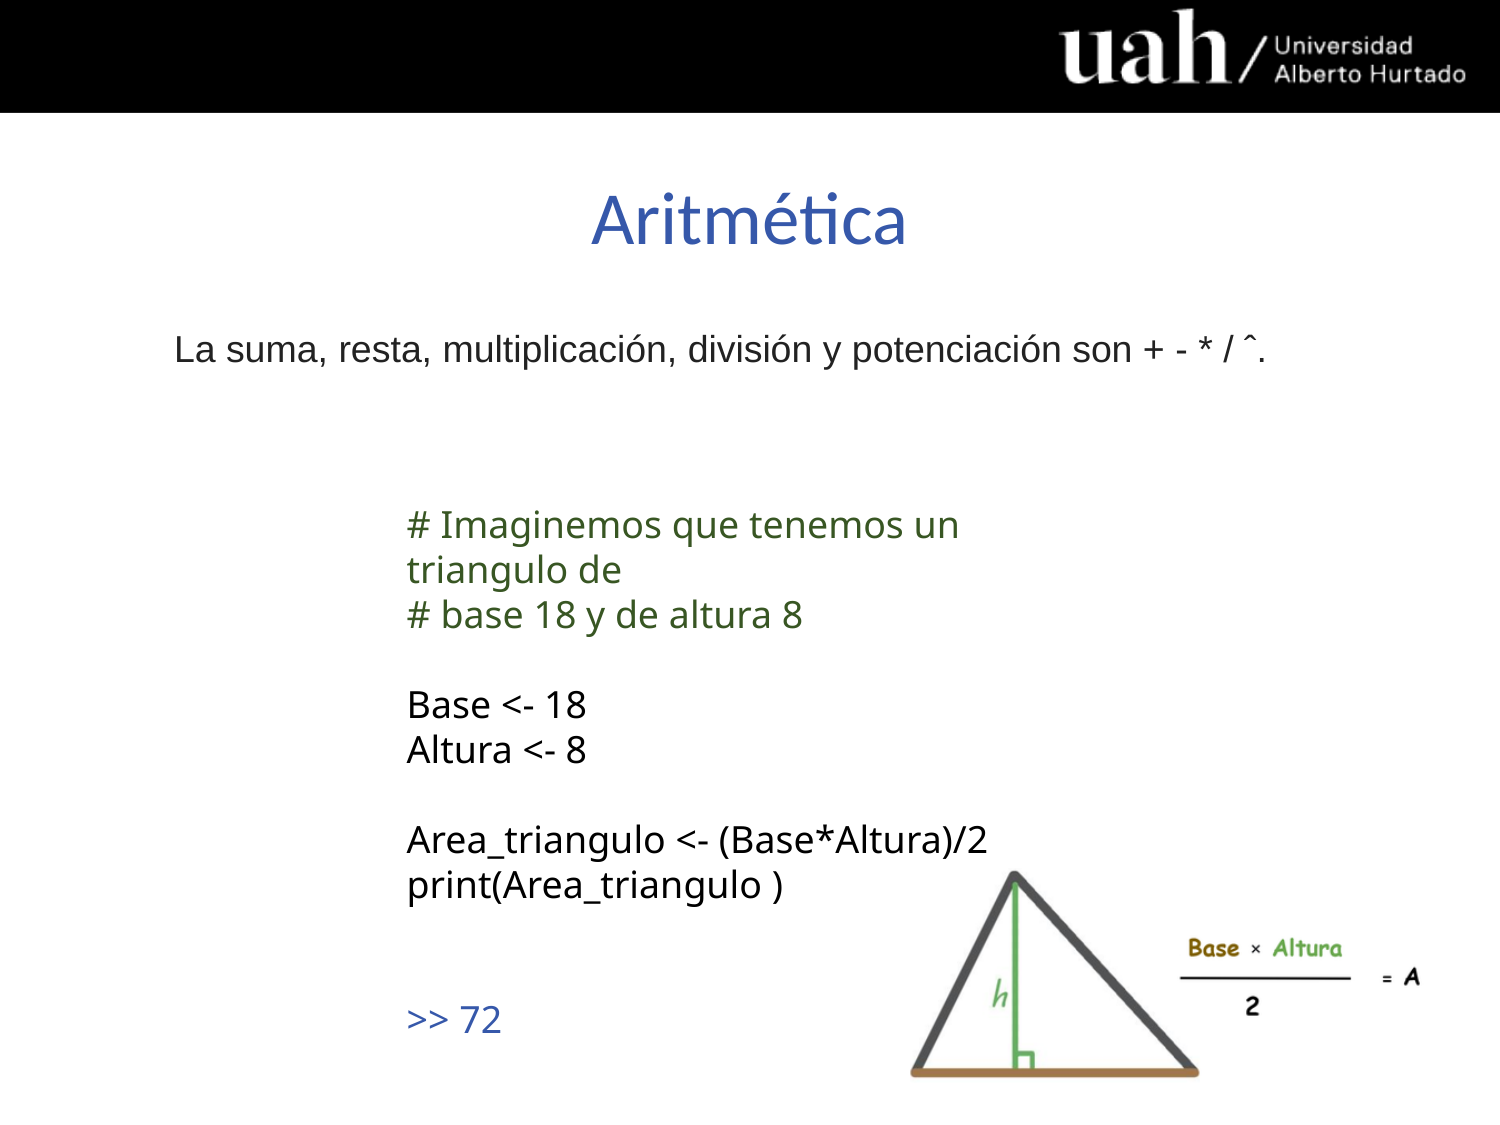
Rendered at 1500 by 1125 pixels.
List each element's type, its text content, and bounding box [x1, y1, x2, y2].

picture [910, 868, 1431, 1089]
text_box La suma, resta, multiplicación, división y potenciación son + - * / ˆ. [148, 317, 1352, 378]
picture [1057, 0, 1468, 94]
text_box # Imaginemos que tenemos un triangulo de # base 18 y de altura 8 Base <- 18 Altura <- 8 Area_triangulo <- (Base*Altura)/2 print(Area_triangulo ) >> 72 [391, 493, 1142, 1048]
text_box [0, 0, 1500, 114]
text_box Aritmética [374, 162, 1125, 267]
